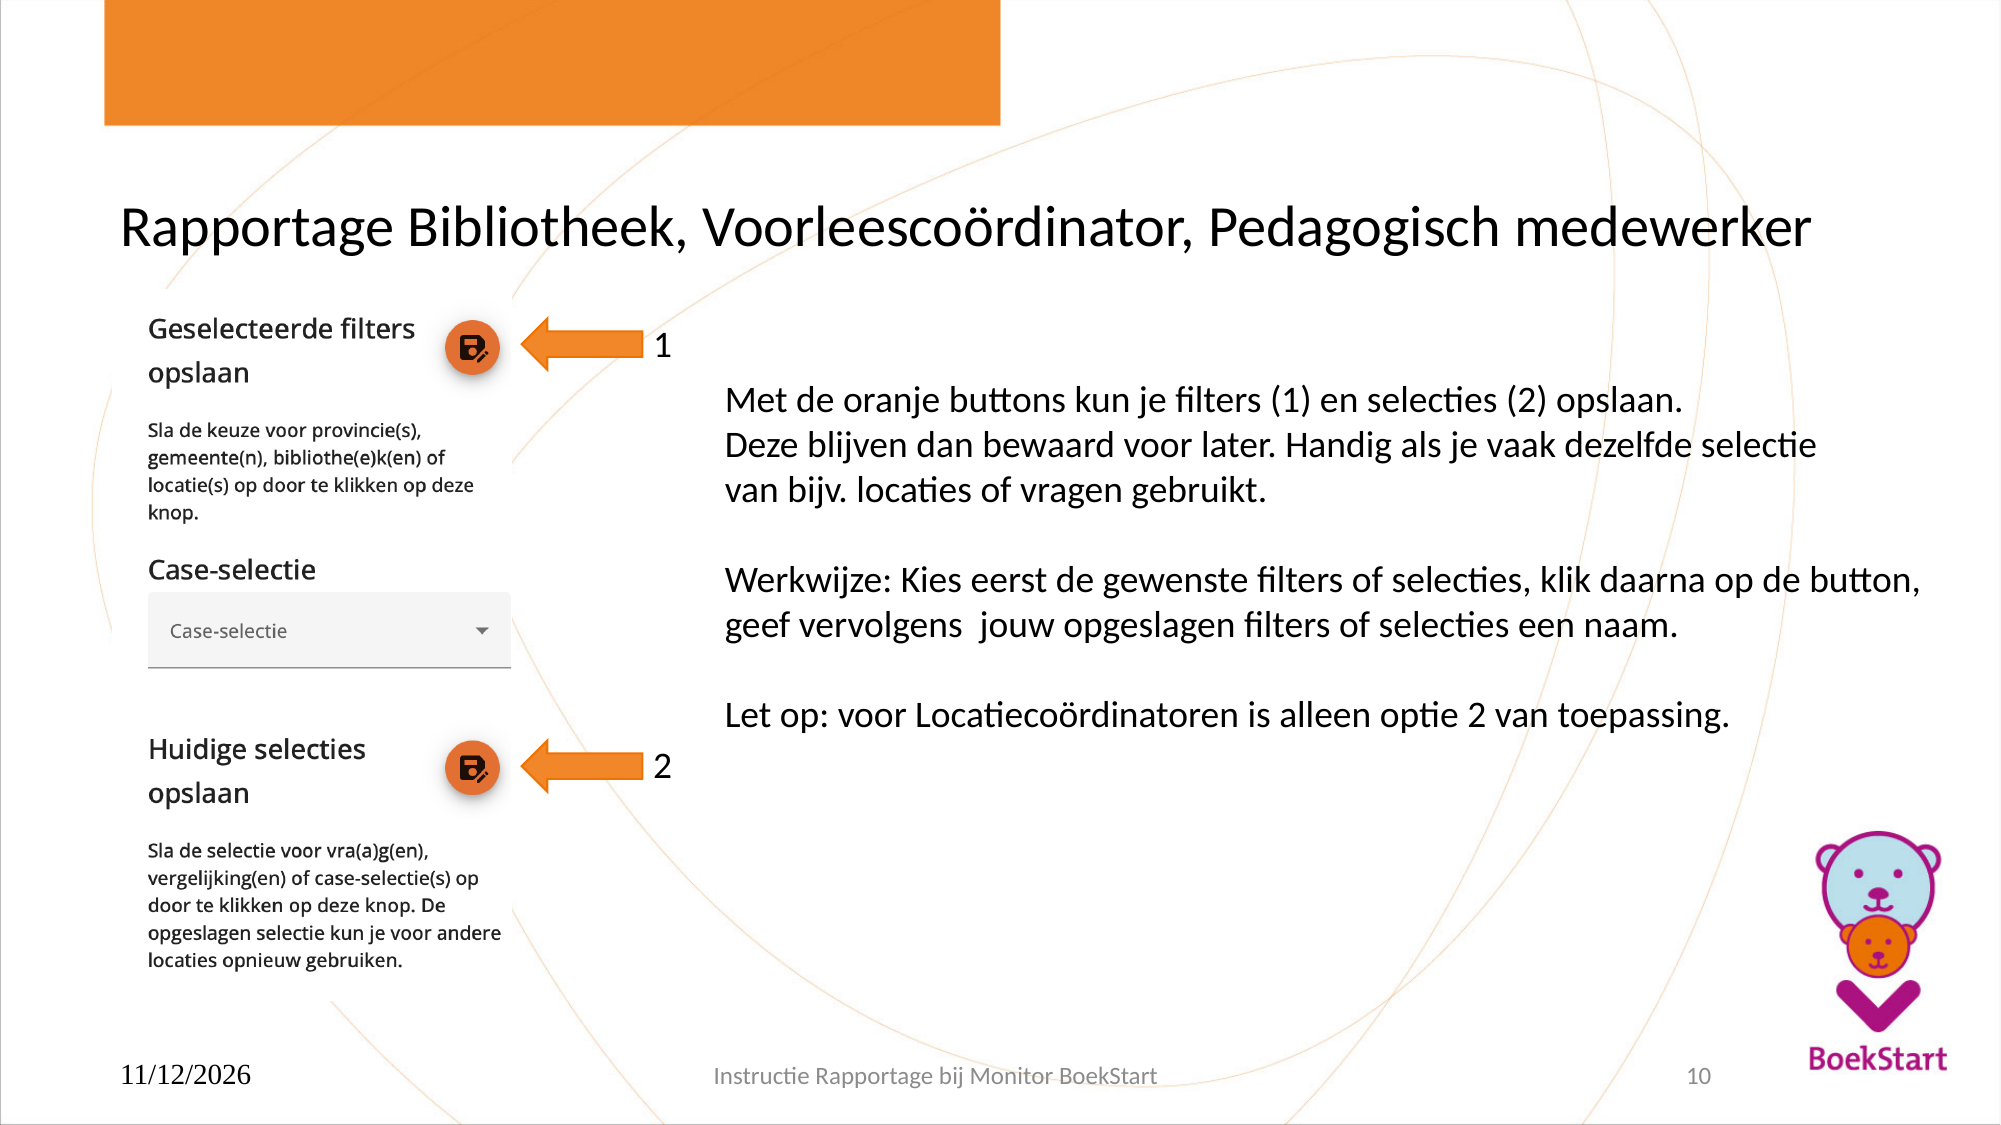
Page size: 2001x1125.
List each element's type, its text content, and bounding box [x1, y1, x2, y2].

text_box 2 [638, 733, 703, 794]
title Rapportage Bibliotheek, Voorleescoördinator, Pedagogisch medewerker [105, 158, 1863, 297]
text_box [520, 316, 638, 373]
picture [0, 0, 2001, 1125]
slide_number 10 [1623, 1044, 1775, 1105]
footer Instructie Rapportage bij Monitor BoekStart [486, 1044, 1386, 1105]
text_box 1 [638, 312, 703, 373]
text_box Met de oranje buttons kun je filters (1) en selecties (2) opslaan. Deze blijven dan bewaard voor later. Handig als je vaak dezelfde selectie van bijv. locaties of vragen gebruikt. Werkwijze: Kies eerst de gewenste filters of selecties, klik daarna op de button, geef vervolgens jouw opgeslagen filters of selecties een naam. Let op: voor Locatiecoördinatoren is alleen optie 2 van toepassing. [710, 367, 1946, 788]
text_box [520, 738, 638, 795]
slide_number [105, 1042, 452, 1103]
